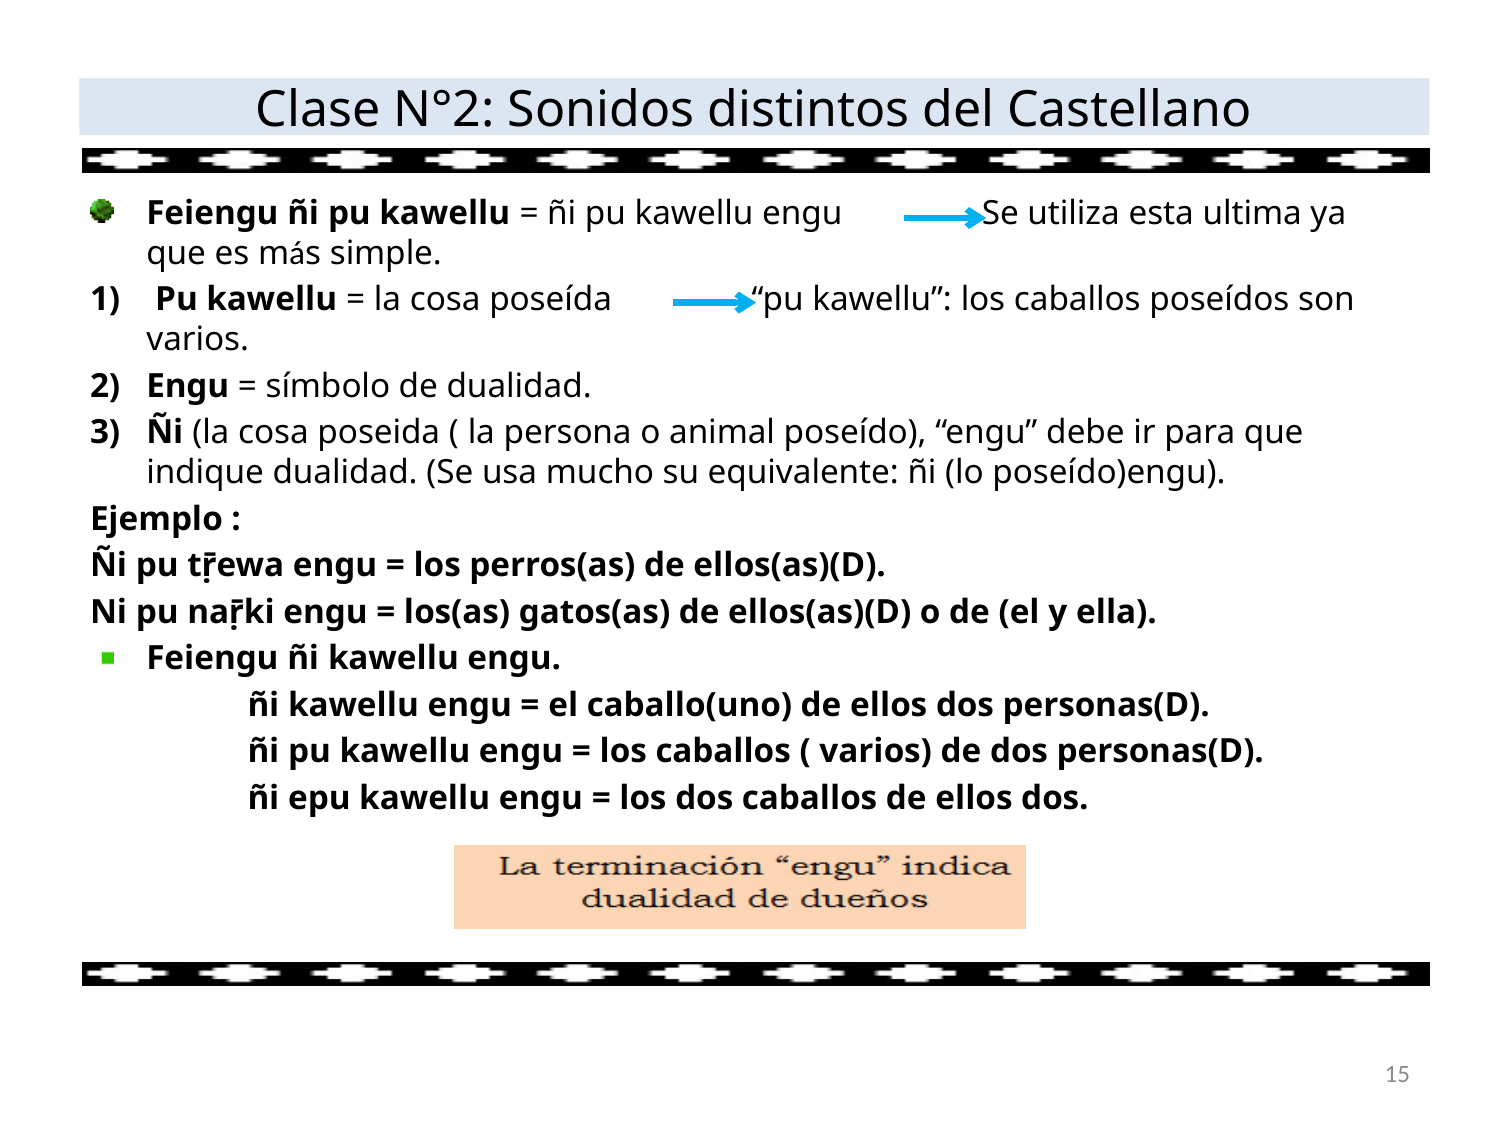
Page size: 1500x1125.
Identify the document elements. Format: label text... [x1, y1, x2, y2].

slide_number 15 [1074, 1042, 1425, 1103]
picture [82, 962, 1430, 986]
title Clase N°2: Sonidos distintos del Castellano [79, 78, 1430, 135]
picture [454, 845, 1027, 929]
picture [90, 644, 114, 669]
picture [90, 199, 114, 223]
list Feiengu ñi pu kawellu = ñi pu kawellu engu Se utiliza esta ultima ya que es más simple. Pu kawellu = la cosa poseída “pu kawellu”: los caballos poseídos son varios. Engu = símbolo de dualidad. Ñi (la cosa poseida ( la persona o animal poseído), “engu” debe ir para que indique dualidad. (Se usa mucho su equivalente: ñi (lo poseído)engu). Ejemplo : Ñi pu tṝewa engu = los perros(as) de ellos(as)(D). Ni pu naṝki engu = los(as) gatos(as) de ellos(as)(D) o de (el y ella). Feiengu ñi kawellu engu. ñi kawellu engu = el caballo(uno) de ellos dos personas(D). ñi pu kawellu engu = los caballos ( varios) de dos personas(D). ñi epu kawellu engu = los dos caballos de ellos dos. [75, 137, 1425, 1005]
picture [82, 148, 1430, 173]
